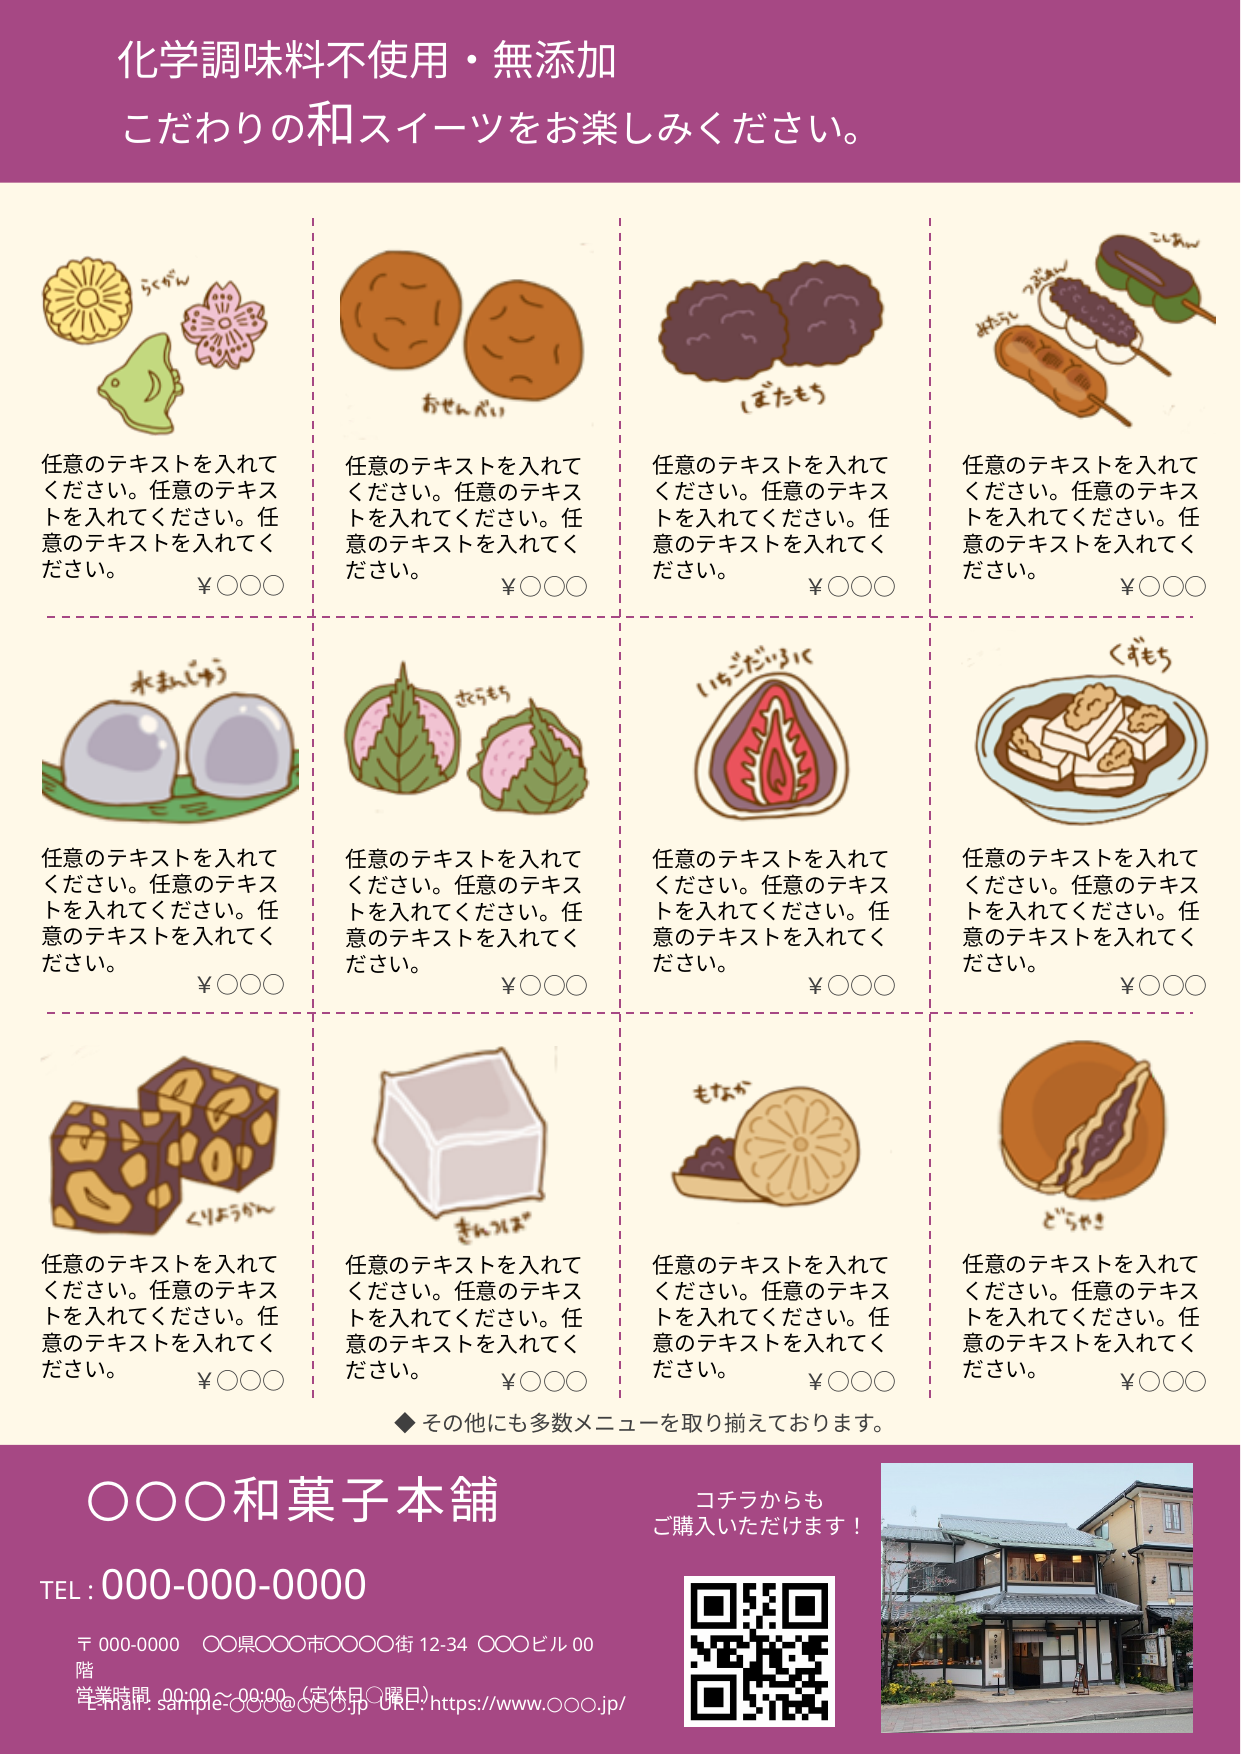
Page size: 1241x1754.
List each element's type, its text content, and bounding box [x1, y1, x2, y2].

picture [881, 1463, 1193, 1733]
picture [27, 245, 283, 446]
picture [42, 639, 299, 841]
text_box 任意のテキストを入れてください。任意のテキストを入れてください。任意のテキストを入れてください。 [330, 1244, 604, 1391]
text_box 任意のテキストを入れてください。任意のテキストを入れてください。任意のテキストを入れてください。 [26, 836, 300, 983]
text_box 任意のテキストを入れてください。任意のテキストを入れてください。任意のテキストを入れてください。 [947, 837, 1222, 984]
picture [28, 1045, 285, 1247]
text_box コチラからも ご購入いただけます！ [636, 1479, 881, 1547]
picture [956, 630, 1213, 832]
text_box ￥○○○ [178, 564, 300, 607]
text_box [0, 1444, 1241, 1754]
text_box 任意のテキストを入れてください。任意のテキストを入れてください。任意のテキストを入れてください。 [637, 444, 911, 591]
text_box 任意のテキストを入れてください。任意のテキストを入れてください。任意のテキストを入れてください。 [947, 444, 1222, 590]
picture [959, 232, 1216, 434]
text_box ￥○○○ [481, 1359, 604, 1402]
text_box ◆その他にも多数メニューを取り揃えております。 [379, 1402, 911, 1443]
picture [652, 1051, 909, 1253]
text_box 任意のテキストを入れてください。任意のテキストを入れてください。任意のテキストを入れてください。 [26, 443, 300, 590]
text_box 任意のテキストを入れてください。任意のテキストを入れてください。任意のテキストを入れてください。 [26, 1243, 300, 1389]
text_box ￥○○○ [1100, 963, 1223, 1007]
picture [644, 640, 901, 842]
picture [337, 1046, 593, 1248]
text_box 〒000-0000 〇〇県〇〇〇市〇〇〇〇街12-34 〇〇〇ビル00階 営業時間 00:00～00:00（定休日○曜日） [60, 1622, 626, 1714]
text_box ￥○○○ [1100, 565, 1223, 608]
text_box こだわりの和スイーツをお楽しみください。 [104, 85, 897, 160]
text_box 化学調味料不使用・無添加 [102, 26, 634, 92]
text_box 任意のテキストを入れてください。任意のテキストを入れてください。任意のテキストを入れてください。 [330, 838, 604, 985]
text_box ￥○○○ [178, 963, 300, 1006]
text_box ￥○○○ [481, 565, 604, 608]
text_box 〇〇〇和菓子本舗 [84, 1468, 500, 1529]
picture [684, 1576, 835, 1727]
text_box ￥○○○ [481, 964, 604, 1007]
text_box 任意のテキストを入れてください。任意のテキストを入れてください。任意のテキストを入れてください。 [330, 444, 604, 591]
text_box [0, 184, 1241, 1444]
text_box ￥○○○ [789, 565, 911, 608]
text_box ￥○○○ [789, 1359, 911, 1402]
text_box [0, 0, 1241, 184]
picture [959, 1039, 1208, 1235]
picture [340, 238, 596, 440]
text_box 任意のテキストを入れてください。任意のテキストを入れてください。任意のテキストを入れてください。 [947, 1243, 1222, 1390]
picture [647, 213, 903, 415]
text_box 任意のテキストを入れてください。任意のテキストを入れてください。任意のテキストを入れてください。 [637, 837, 911, 984]
text_box ￥○○○ [178, 1359, 300, 1402]
text_box 任意のテキストを入れてください。任意のテキストを入れてください。任意のテキストを入れてください。 [637, 1243, 912, 1390]
text_box ￥○○○ [789, 963, 911, 1007]
picture [341, 637, 597, 839]
text_box TEL : 000-000-0000 [25, 1543, 505, 1615]
text_box ￥○○○ [1100, 1359, 1223, 1403]
